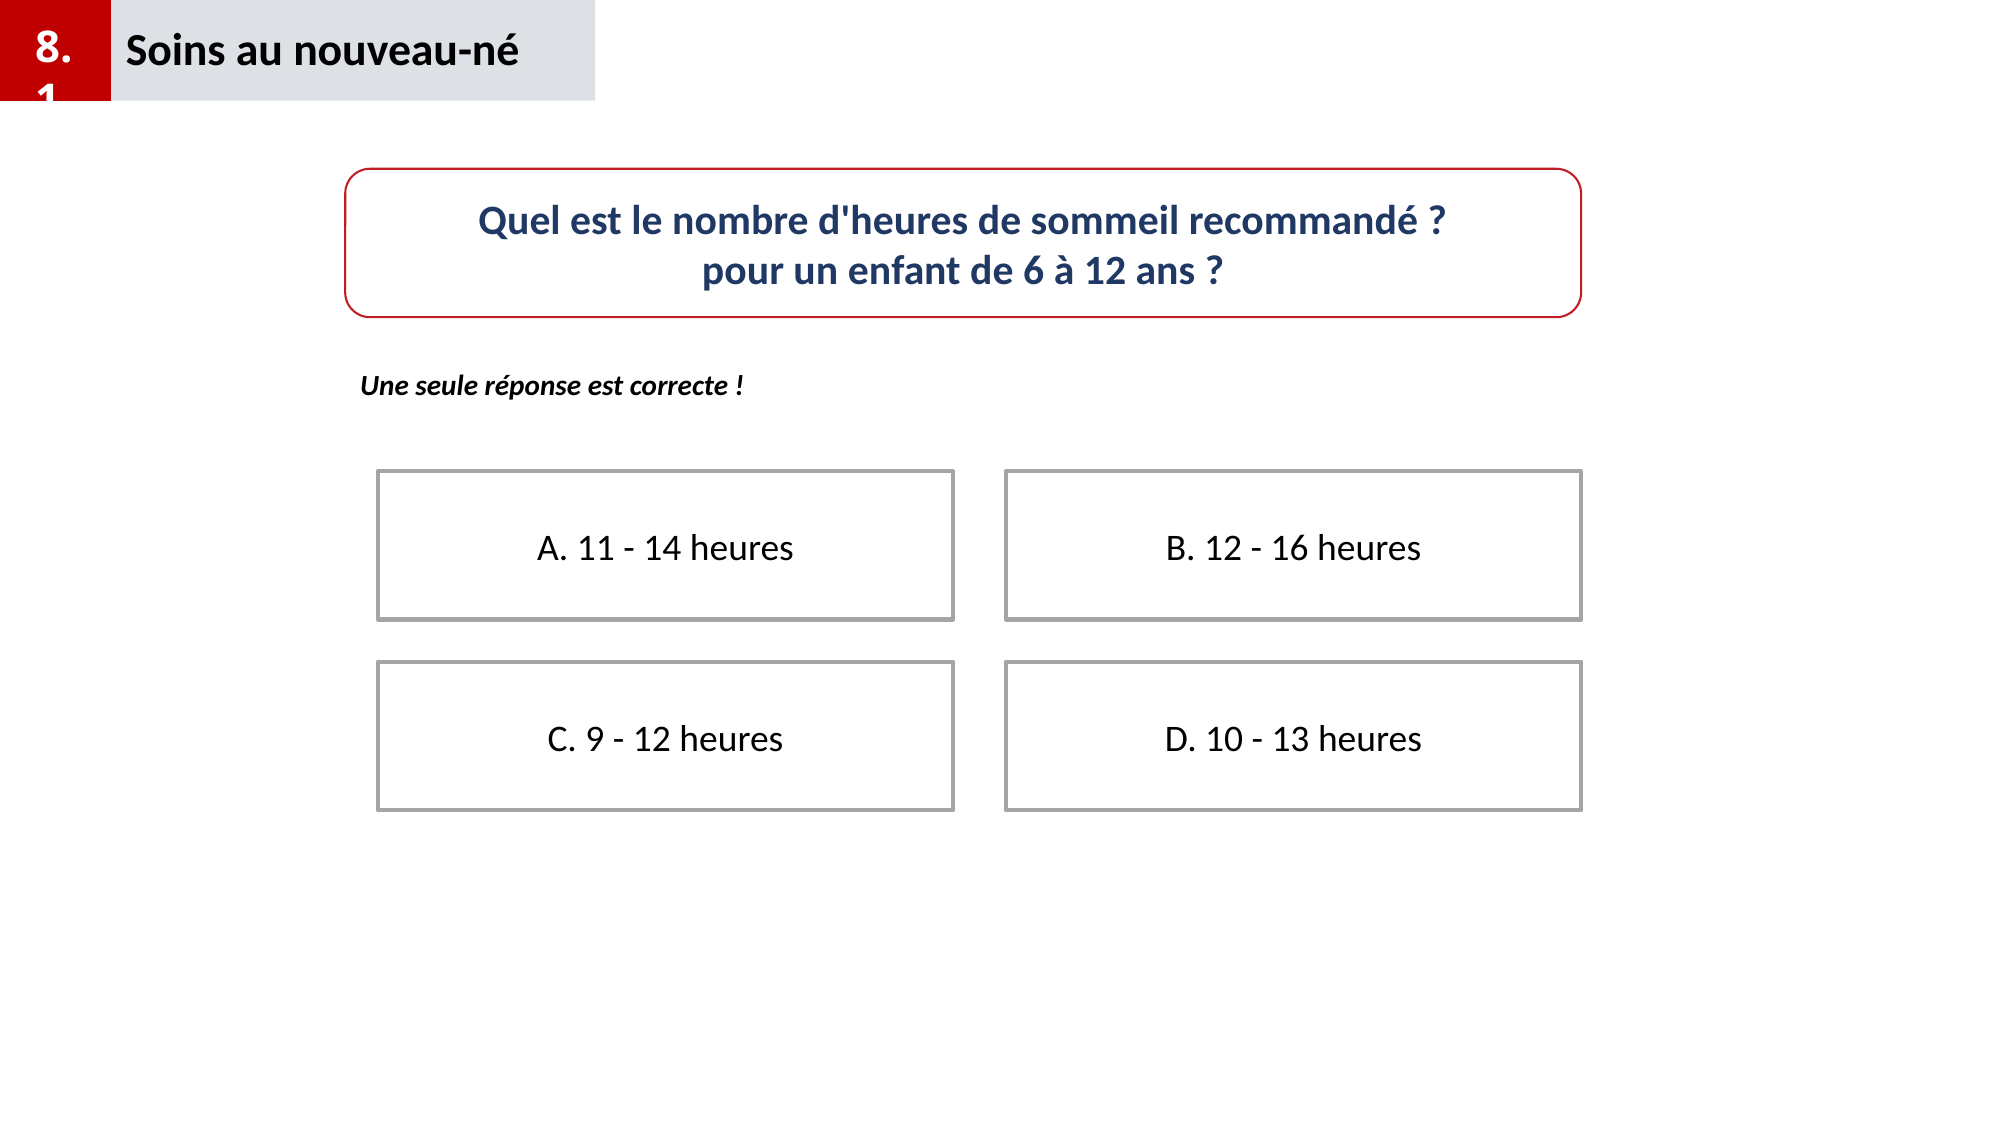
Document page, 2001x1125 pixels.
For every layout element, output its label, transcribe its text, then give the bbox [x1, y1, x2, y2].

text_box [0, 0, 111, 101]
text_box A. 11 - 14 heures [376, 469, 955, 622]
text_box Quel est le nombre d'heures de sommeil recommandé ? pour un enfant de 6 à 12 ans ? [345, 168, 1582, 318]
text_box 8.1 [20, 11, 111, 83]
text_box D. 10 - 13 heures [1004, 660, 1583, 812]
text_box C. 9 - 12 heures [376, 660, 955, 812]
text_box Une seule réponse est correcte ! [345, 358, 876, 409]
text_box B. 12 - 16 heures [1004, 469, 1583, 622]
text_box Soins au nouveau-né [111, 0, 596, 101]
